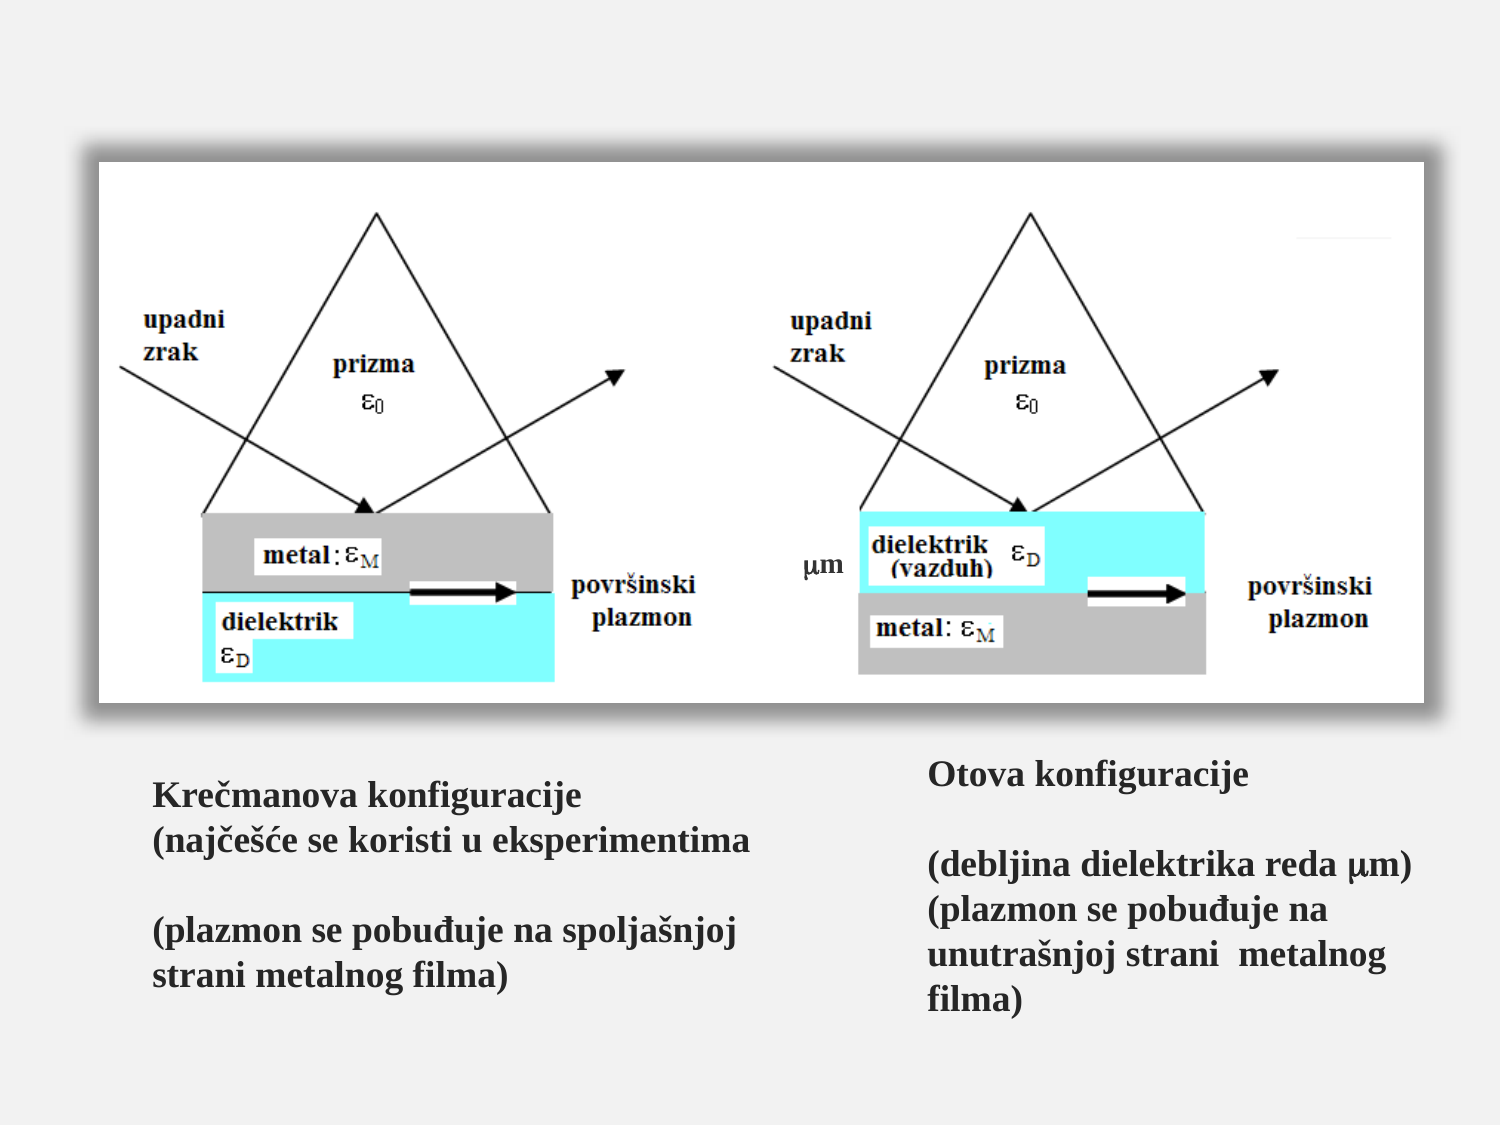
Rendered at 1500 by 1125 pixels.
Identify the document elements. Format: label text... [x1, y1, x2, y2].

picture [99, 162, 1424, 703]
text_box Krečmanova konfiguracije (najčešće se koristi u eksperimentima (plazmon se pobuđuje na spoljašnjoj strani metalnog filma) [137, 762, 775, 1048]
text_box Otova konfiguracije (debljina dielektrika reda m) (plazmon se pobuđuje na unutrašnjoj strani metalnog filma) [912, 741, 1463, 1071]
